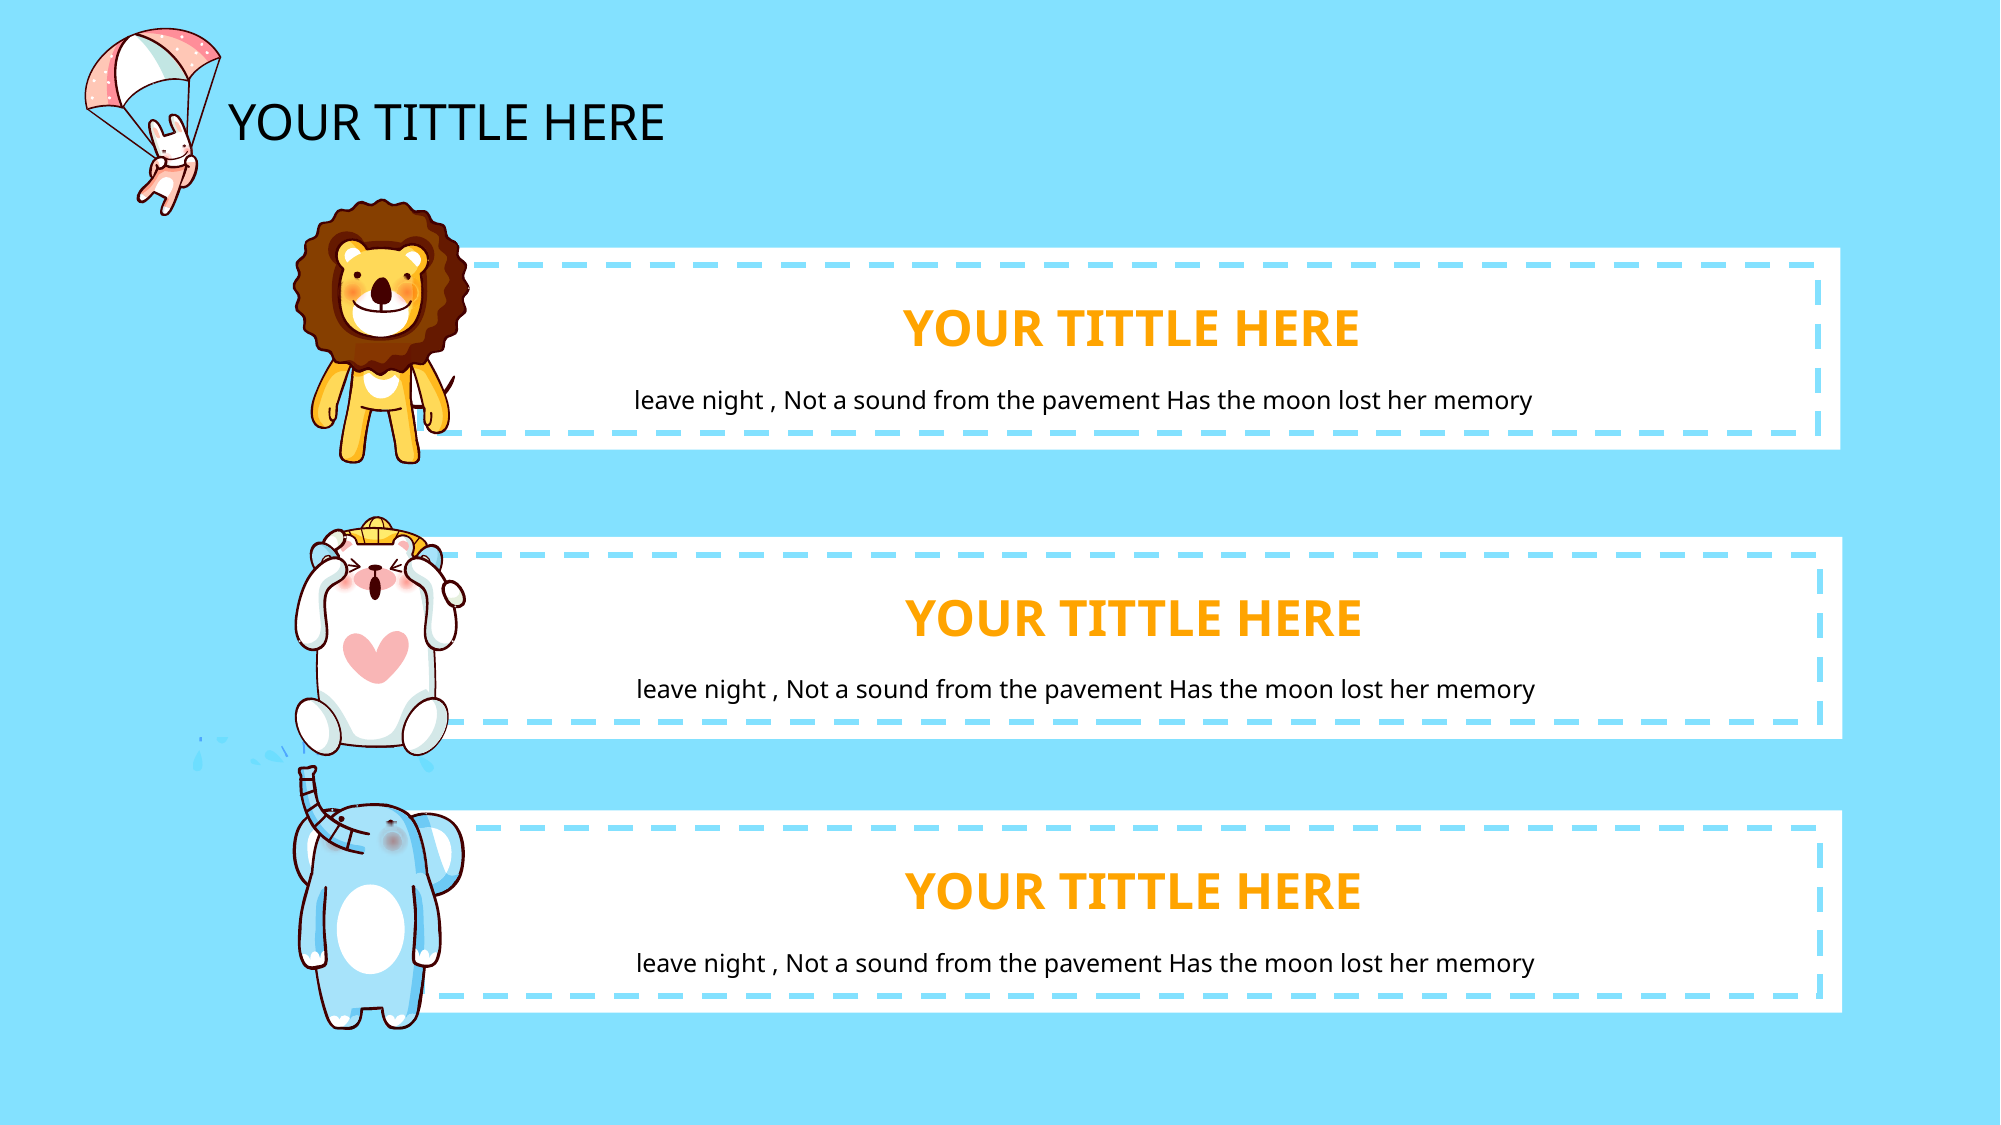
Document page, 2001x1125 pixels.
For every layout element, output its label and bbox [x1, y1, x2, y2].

text_box [84, 27, 826, 216]
text_box [193, 737, 1843, 1030]
text_box [293, 516, 1843, 757]
text_box [274, 203, 1841, 461]
